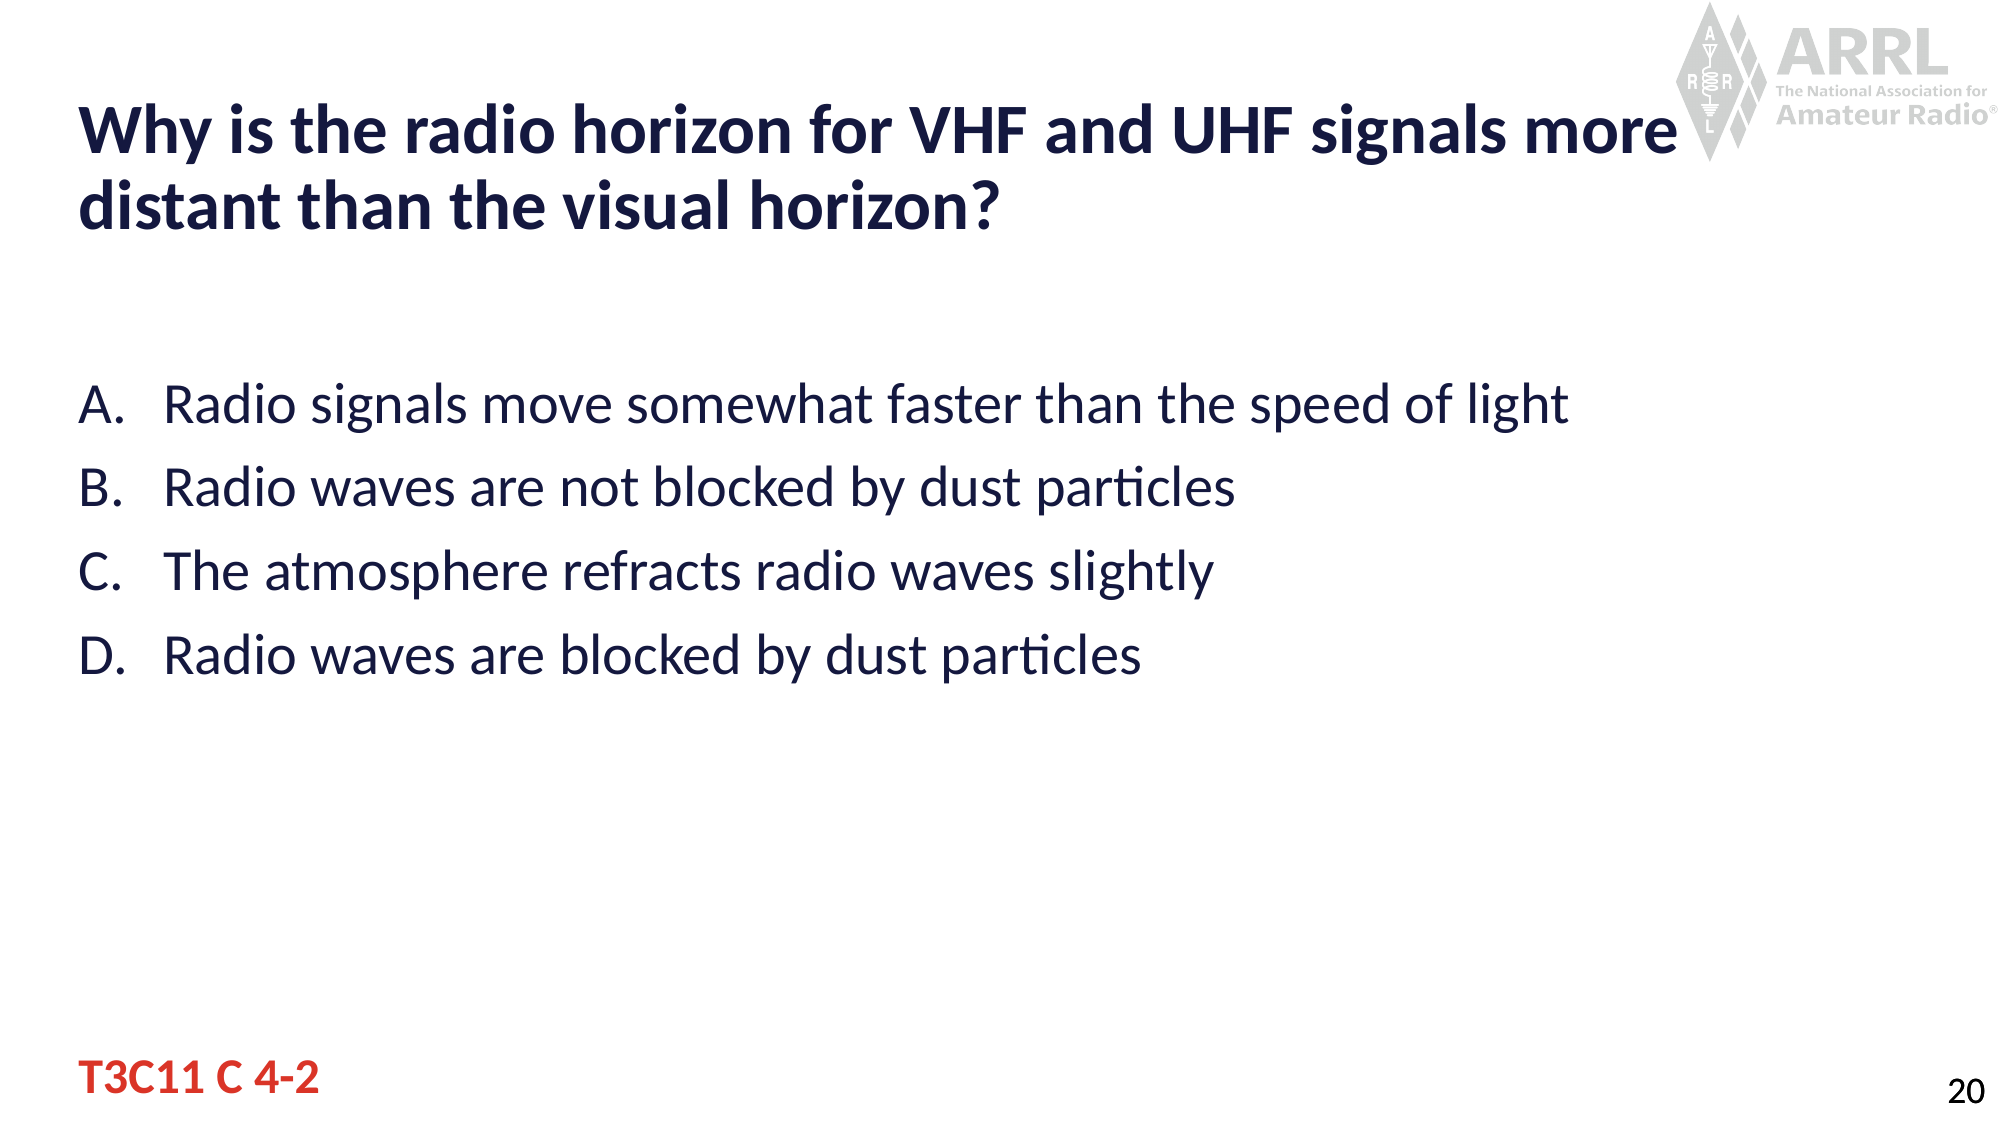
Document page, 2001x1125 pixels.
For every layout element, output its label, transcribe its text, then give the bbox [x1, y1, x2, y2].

title Why is the radio horizon for VHF and UHF signals more distant than the visual horizon? [63, 59, 1863, 278]
picture [1674, 0, 2000, 164]
text_box T3C11 C 4-2 [63, 1036, 921, 1112]
list Radio signals move somewhat faster than the speed of light Radio waves are not blocked by dust particles The atmosphere refracts radio waves slightly Radio waves are blocked by dust particles [63, 365, 1863, 989]
